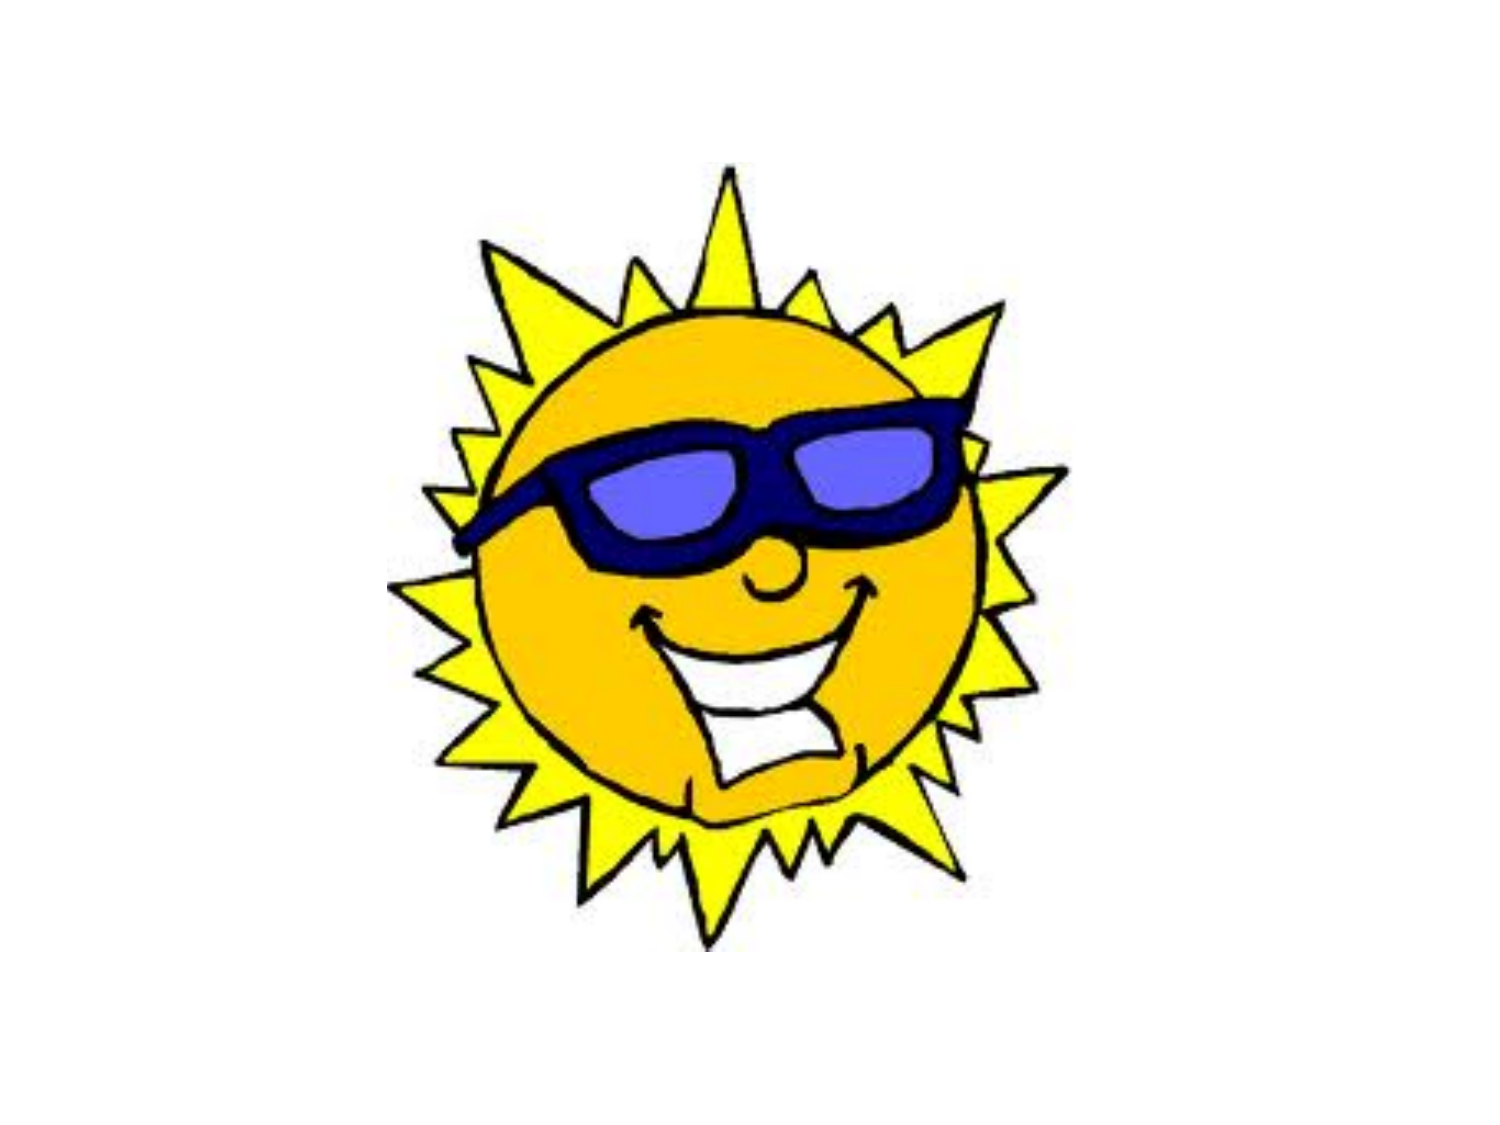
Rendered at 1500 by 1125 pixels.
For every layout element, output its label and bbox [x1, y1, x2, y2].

picture [387, 162, 1079, 952]
